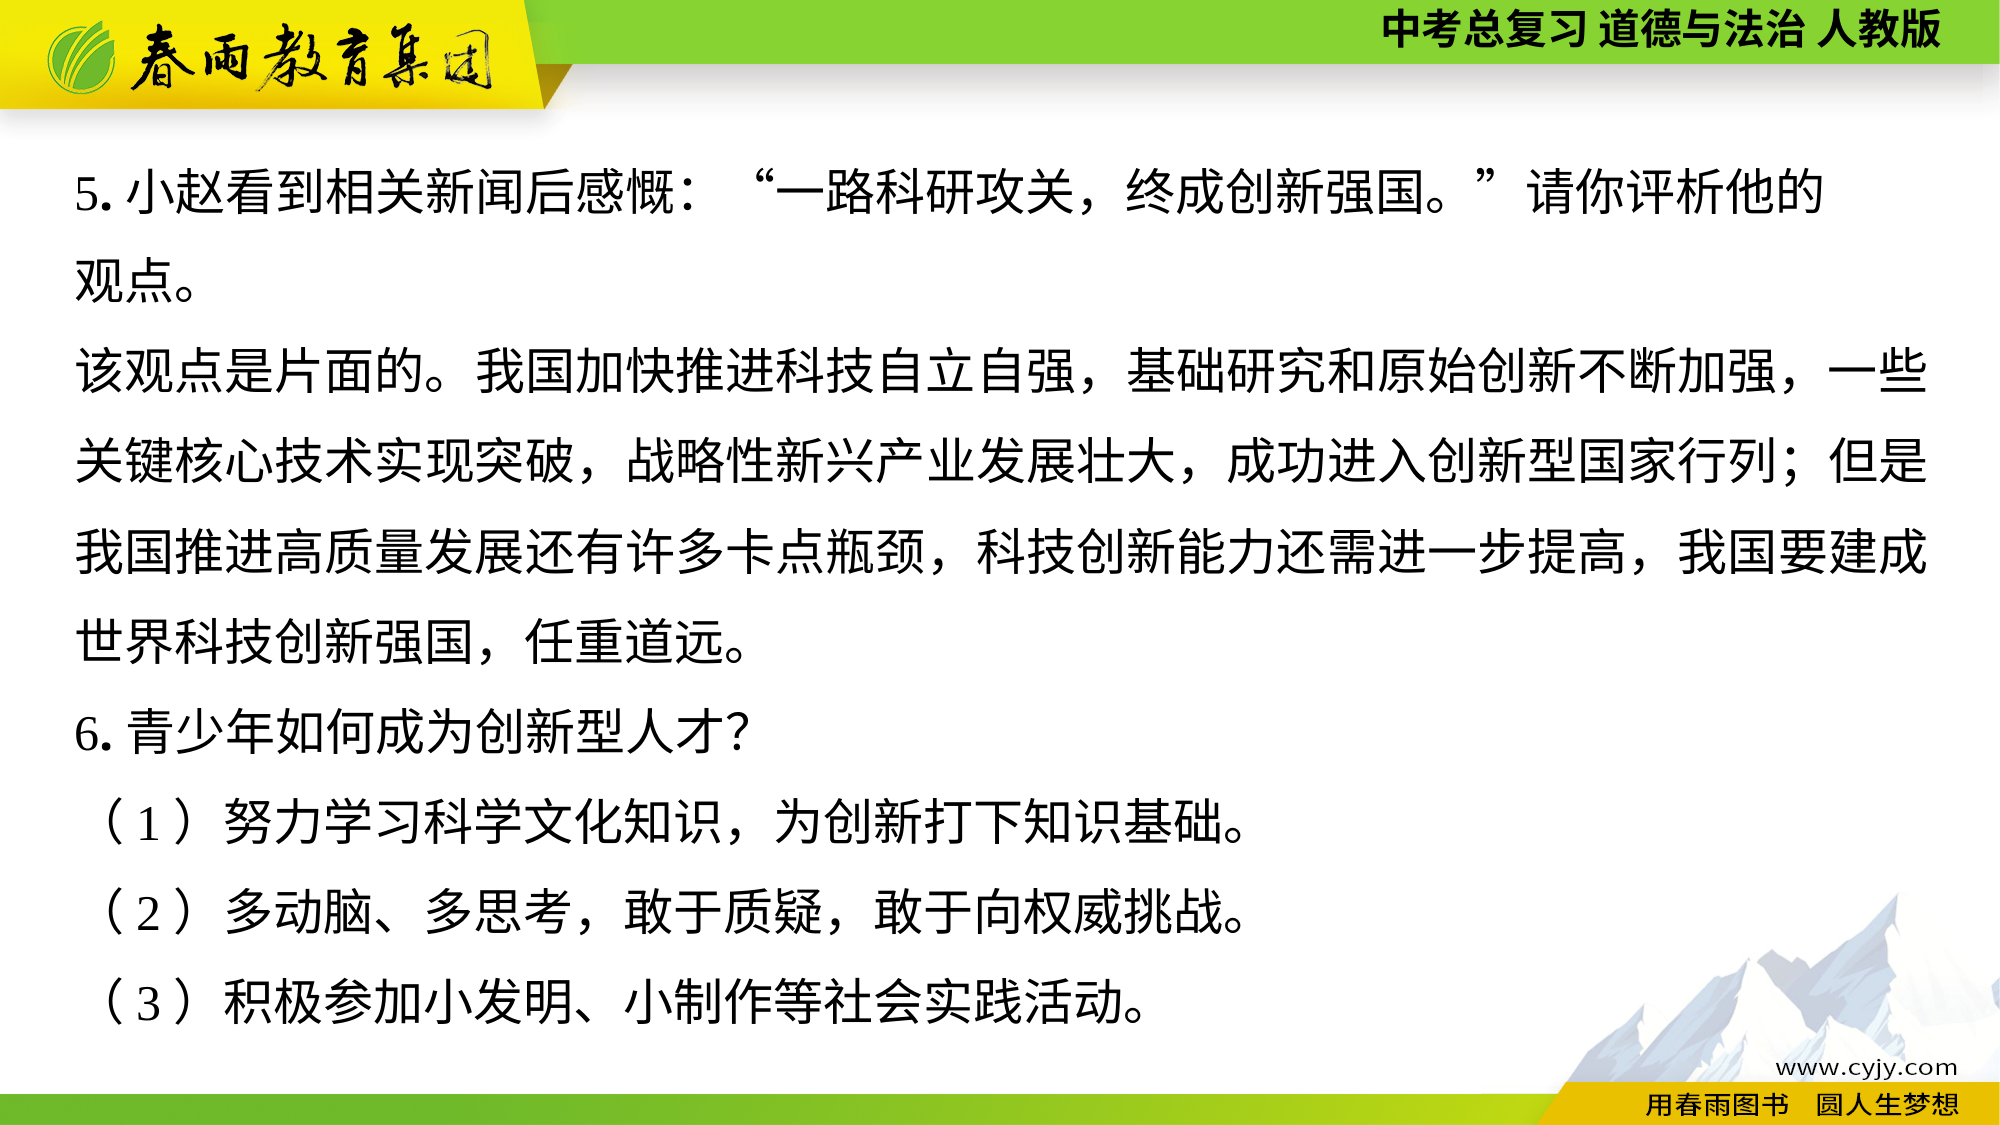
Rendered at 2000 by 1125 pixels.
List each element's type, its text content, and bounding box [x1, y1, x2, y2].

picture [0, 0, 2000, 1125]
list 5.小赵看到相关新闻后感慨：“一路科研攻关，终成创新强国。”请你评析他的 观点。 该观点是片面的。我国加快推进科技自立自强，基础研究和原始创新不断加强，一些关键核心技术实现突破，战略性新兴产业发展壮大，成功进入创新型国家行列；但是我国推进高质量发展还有许多卡点瓶颈，科技创新能力还需进一步提高，我国要建成世界科技创新强国，任重道远。 6.青少年如何成为创新型人才？ （1）努力学习科学文化知识，为创新打下知识基础。 （2）多动脑、多思考，敢于质疑，敢于向权威挑战。 （3）积极参加小发明、小制作等社会实践活动。 [59, 122, 1944, 1035]
